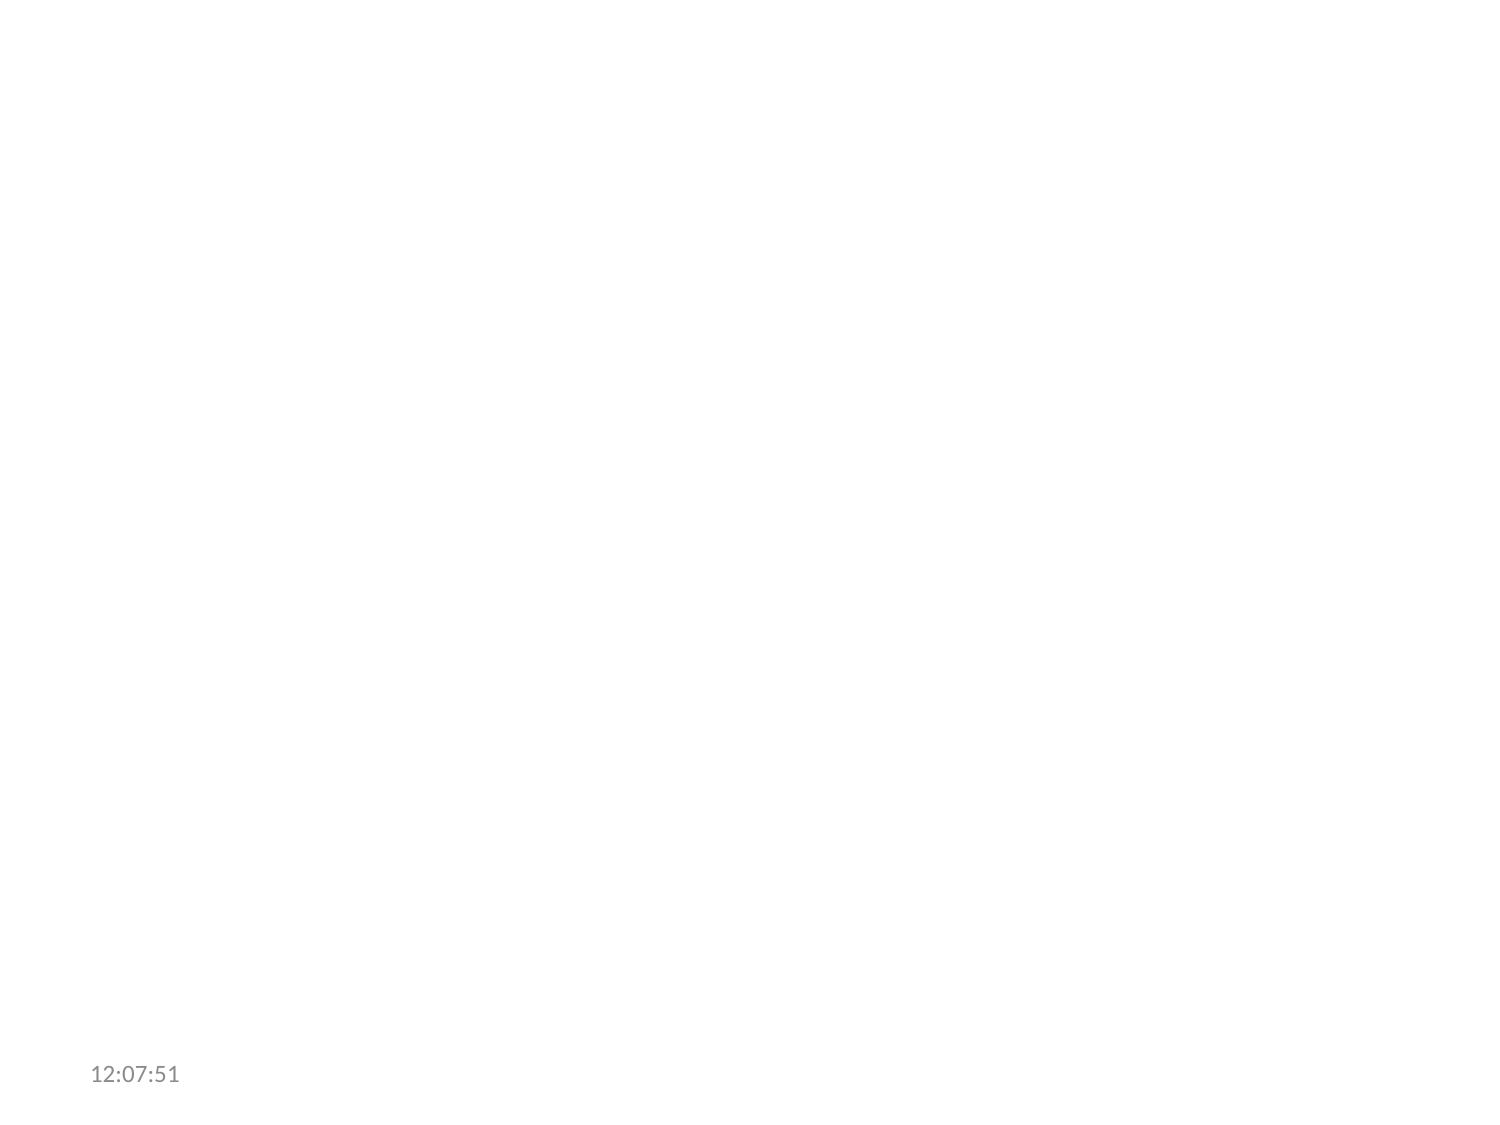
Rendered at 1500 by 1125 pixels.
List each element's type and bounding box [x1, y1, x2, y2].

slide_number [75, 1042, 425, 1103]
